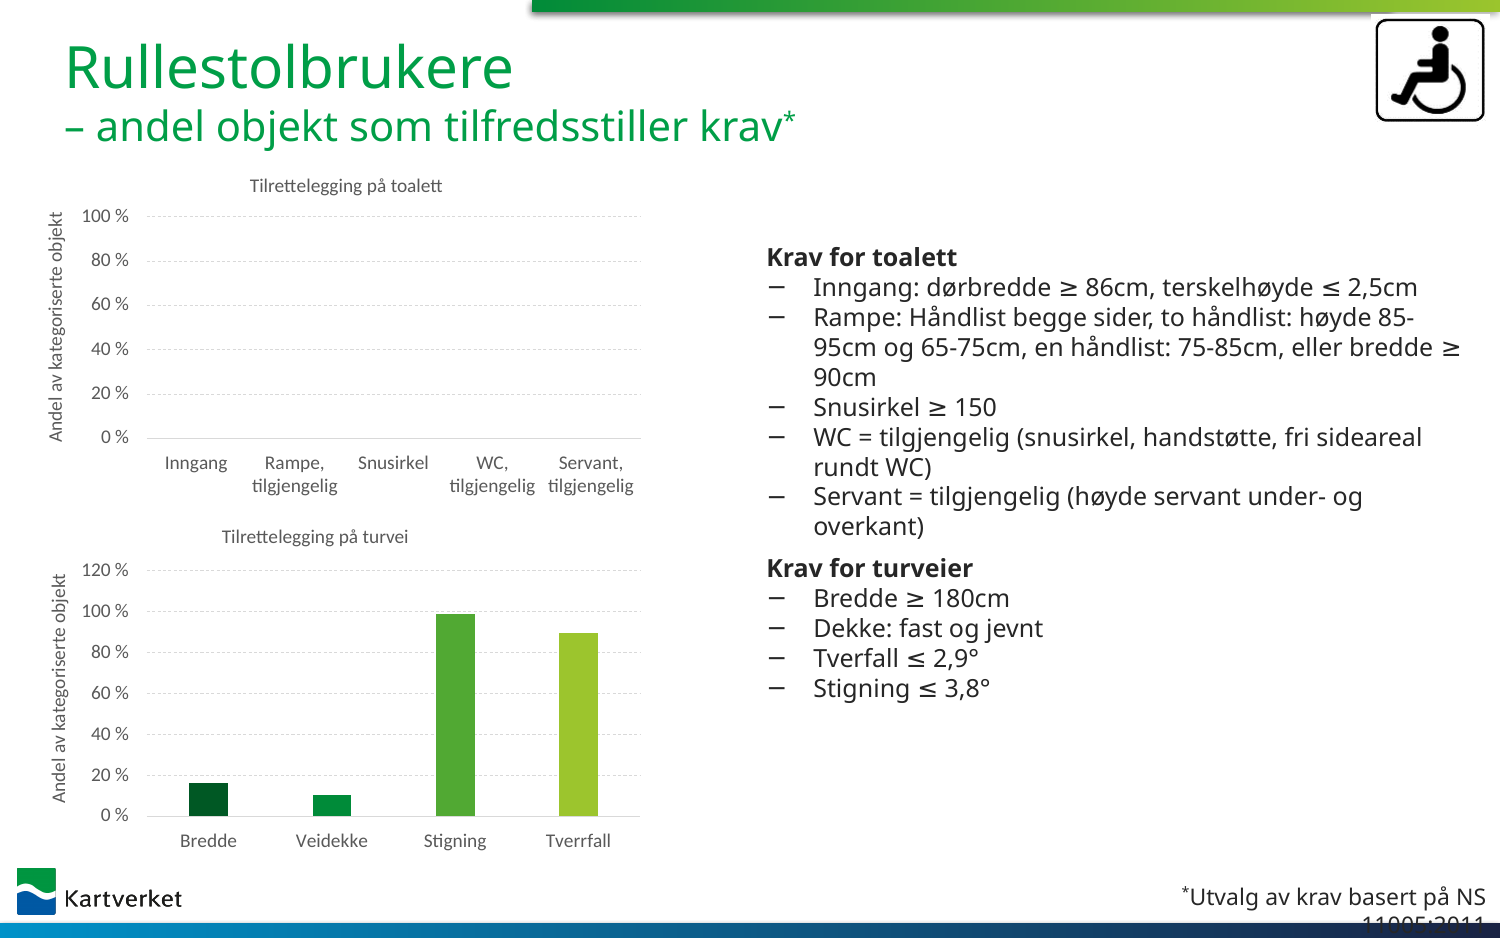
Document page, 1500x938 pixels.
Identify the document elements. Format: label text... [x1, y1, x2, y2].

text_box Rullestolbrukere – andel objekt som tilfredsstiller krav* [49, 14, 1431, 158]
picture [41, 520, 652, 859]
text_box *Utvalg av krav basert på NS 11005:2011 [1068, 873, 1500, 938]
picture [41, 166, 652, 505]
picture [1371, 13, 1491, 127]
text_box Krav for toalett Inngang: dørbredde ≥ 86cm, terskelhøyde ≤ 2,5cm Rampe: Håndlist begge sider, to håndlist: høyde 85-95cm og 65-75cm, en håndlist: 75-85cm, eller bredde ≥ 90cm Snusirkel ≥ 150 WC = tilgjengelig (snusirkel, handstøtte, fri sideareal rundt WC) Servant = tilgjengelig (høyde servant under- og overkant) [751, 234, 1483, 545]
text_box Krav for turveier Bredde ≥ 180cm Dekke: fast og jevnt Tverfall ≤ 2,9° Stigning ≤ 3,8° [751, 545, 1483, 710]
